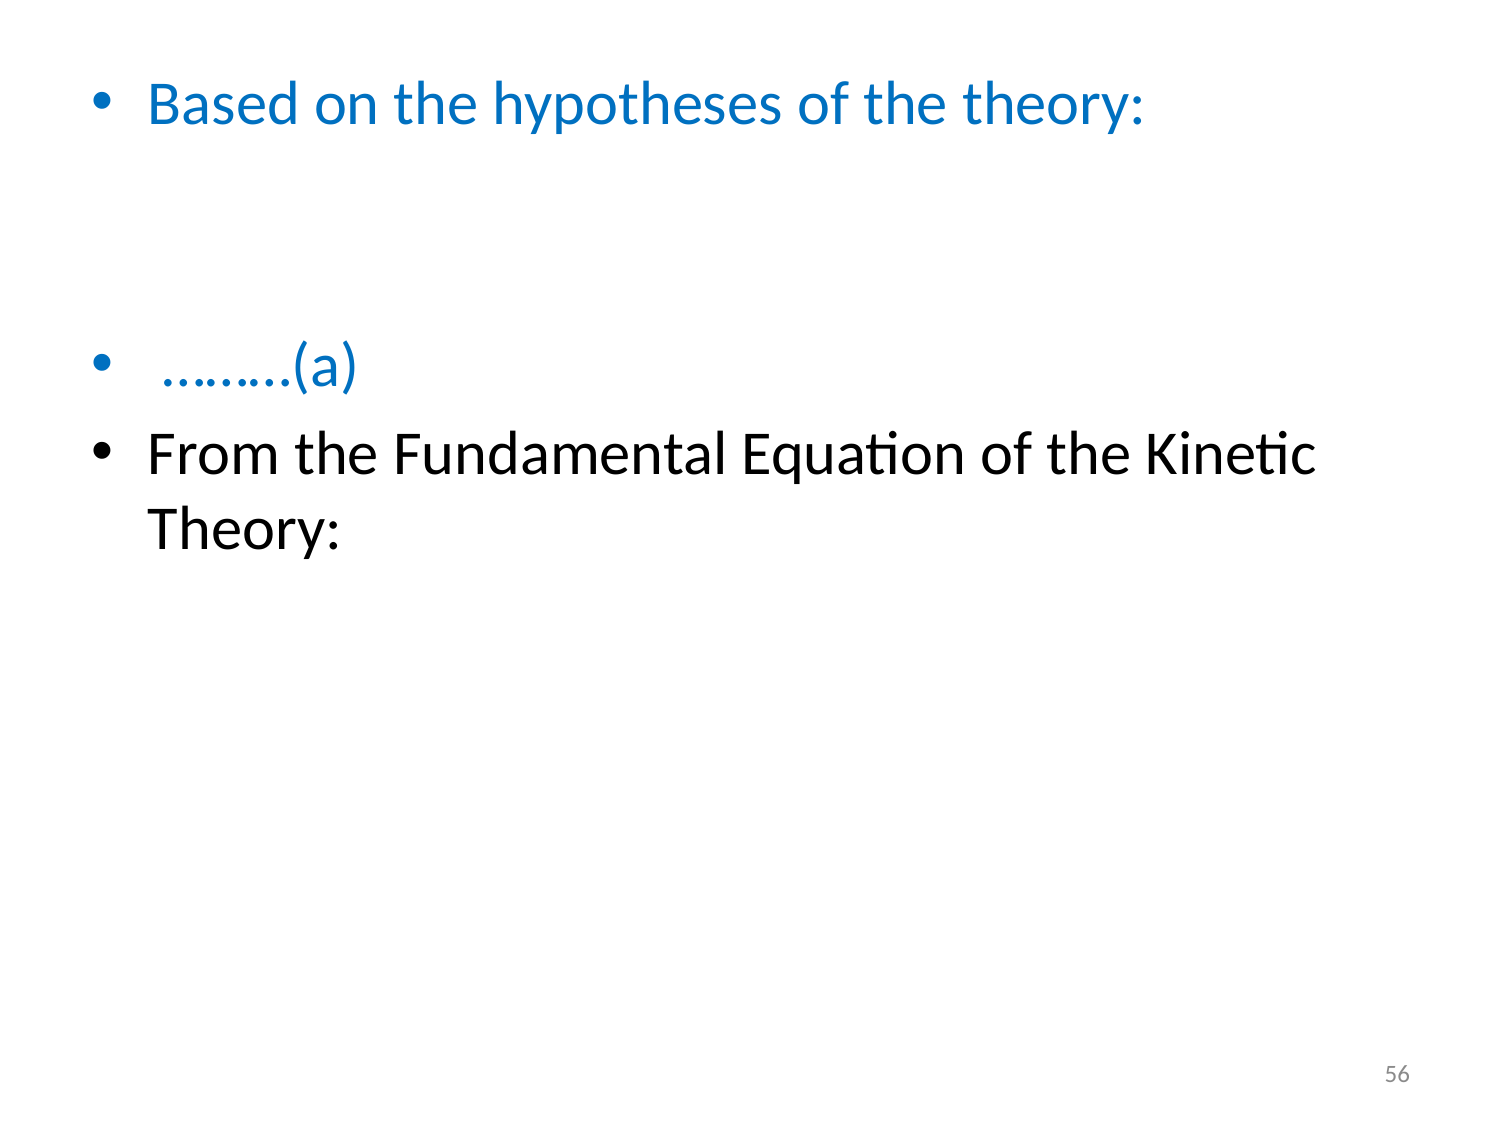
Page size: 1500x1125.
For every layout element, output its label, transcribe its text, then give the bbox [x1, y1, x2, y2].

slide_number 56 [1074, 1042, 1425, 1103]
